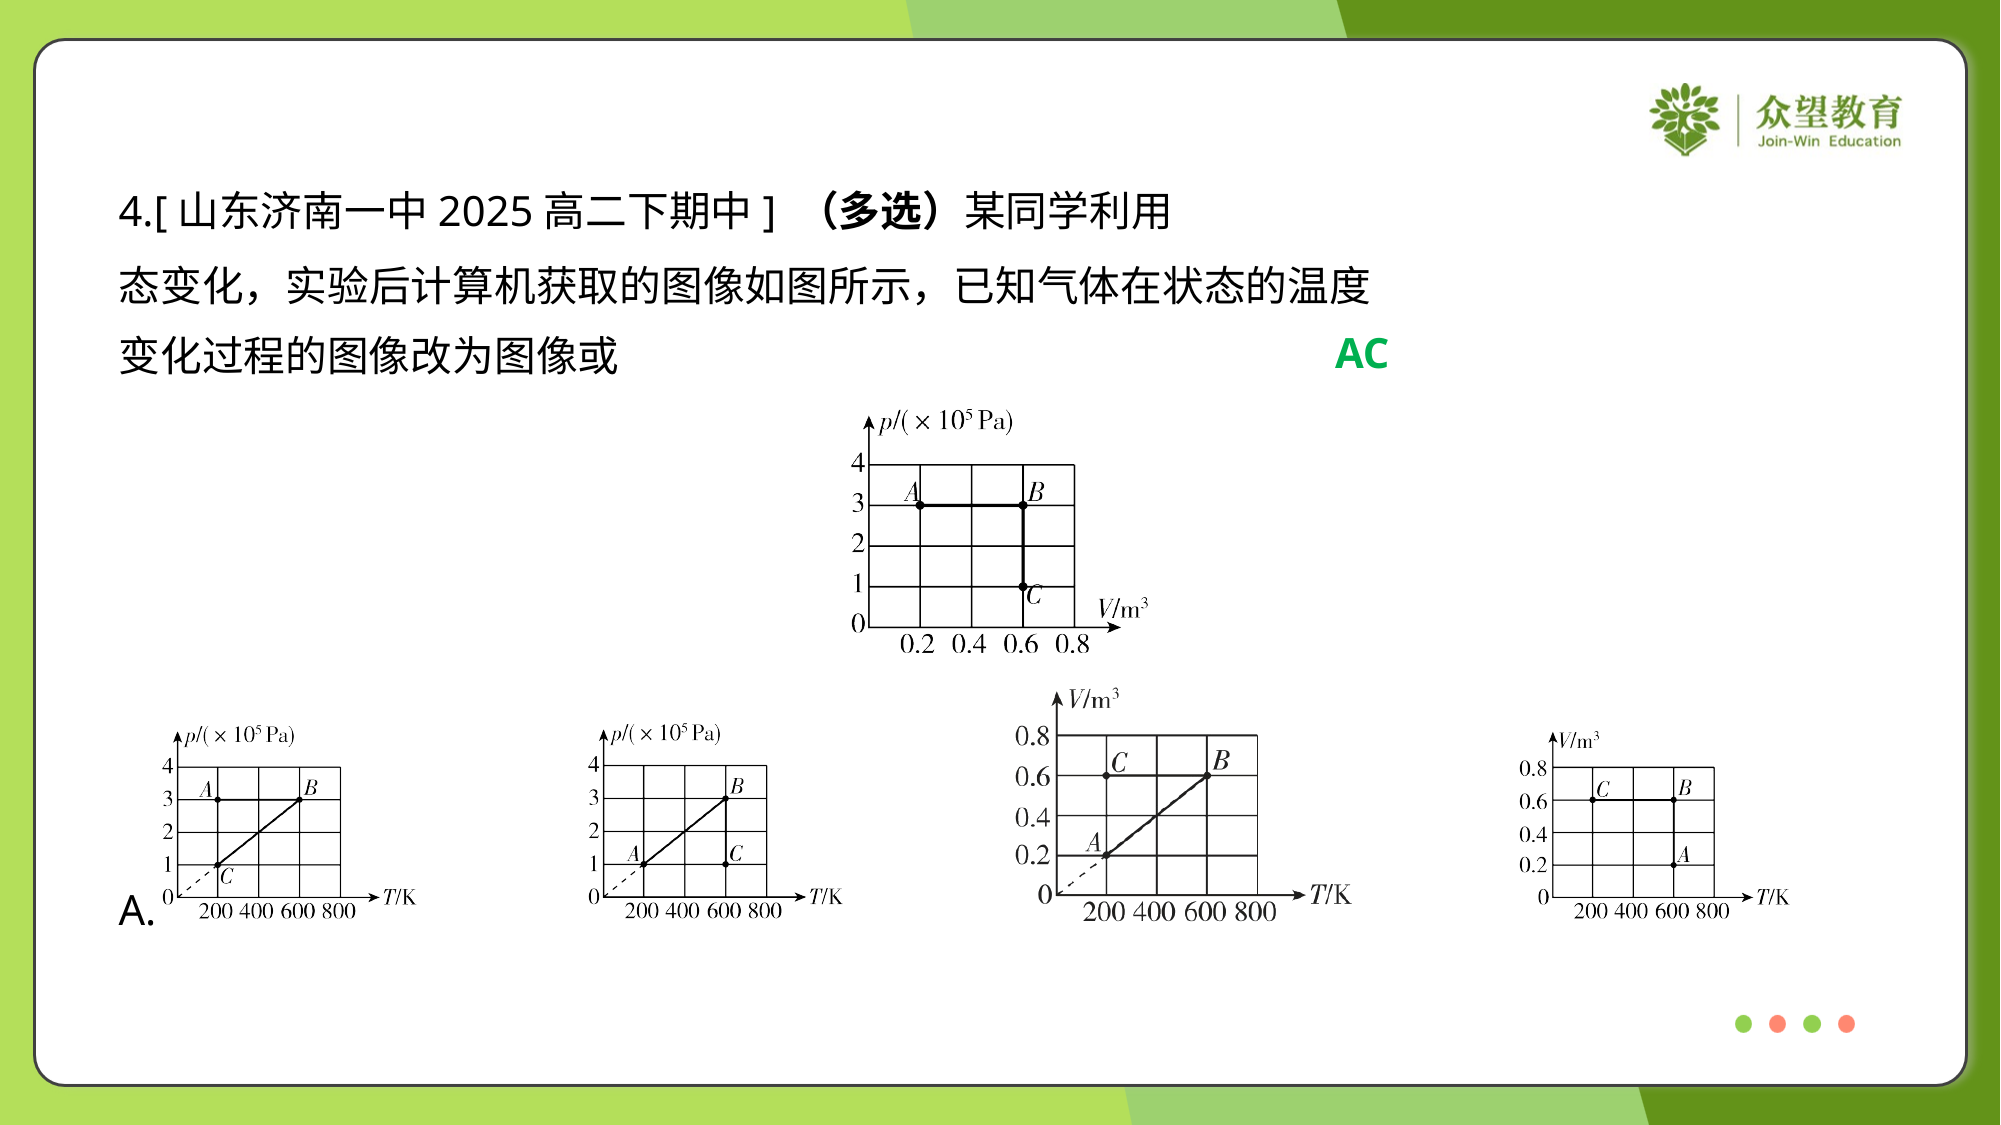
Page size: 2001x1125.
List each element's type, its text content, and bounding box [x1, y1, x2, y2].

text_box A. B. C. D. [1355, 682, 1882, 924]
picture [0, 0, 2000, 1125]
text_box A. B. C. D. [118, 682, 1010, 924]
text_box AC [1317, 306, 1407, 371]
